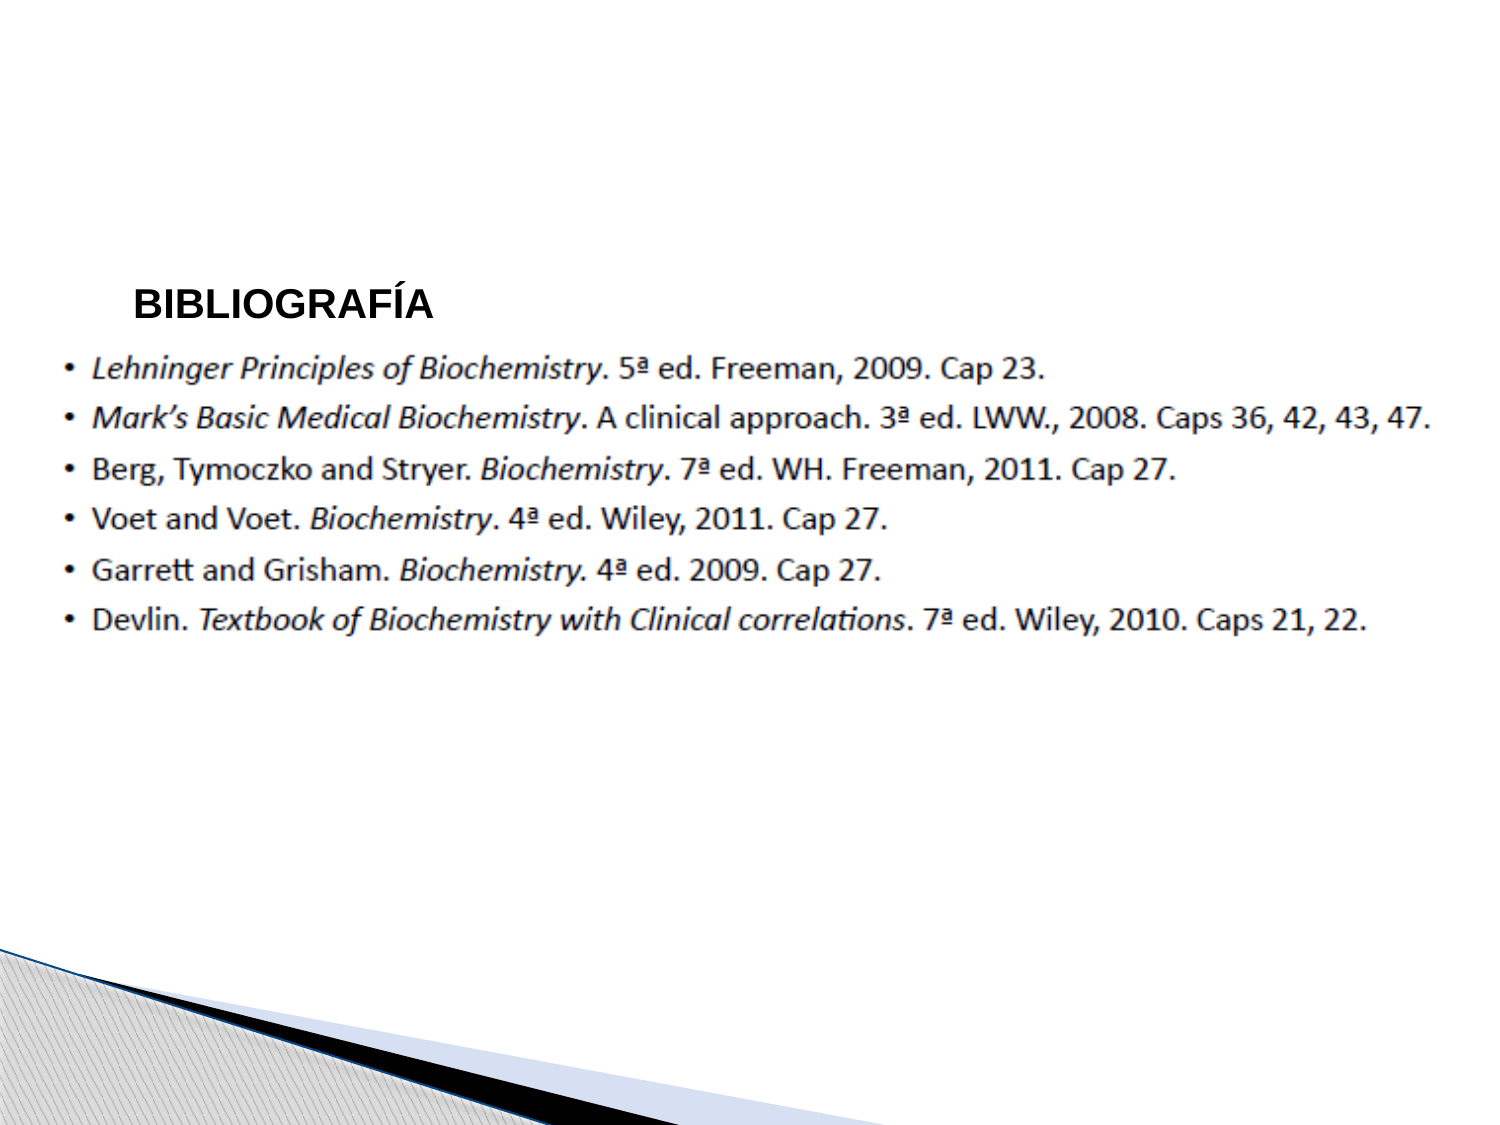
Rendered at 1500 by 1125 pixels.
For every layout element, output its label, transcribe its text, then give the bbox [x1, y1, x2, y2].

picture [38, 316, 1451, 692]
text_box BIBLIOGRAFÍA [118, 269, 450, 316]
